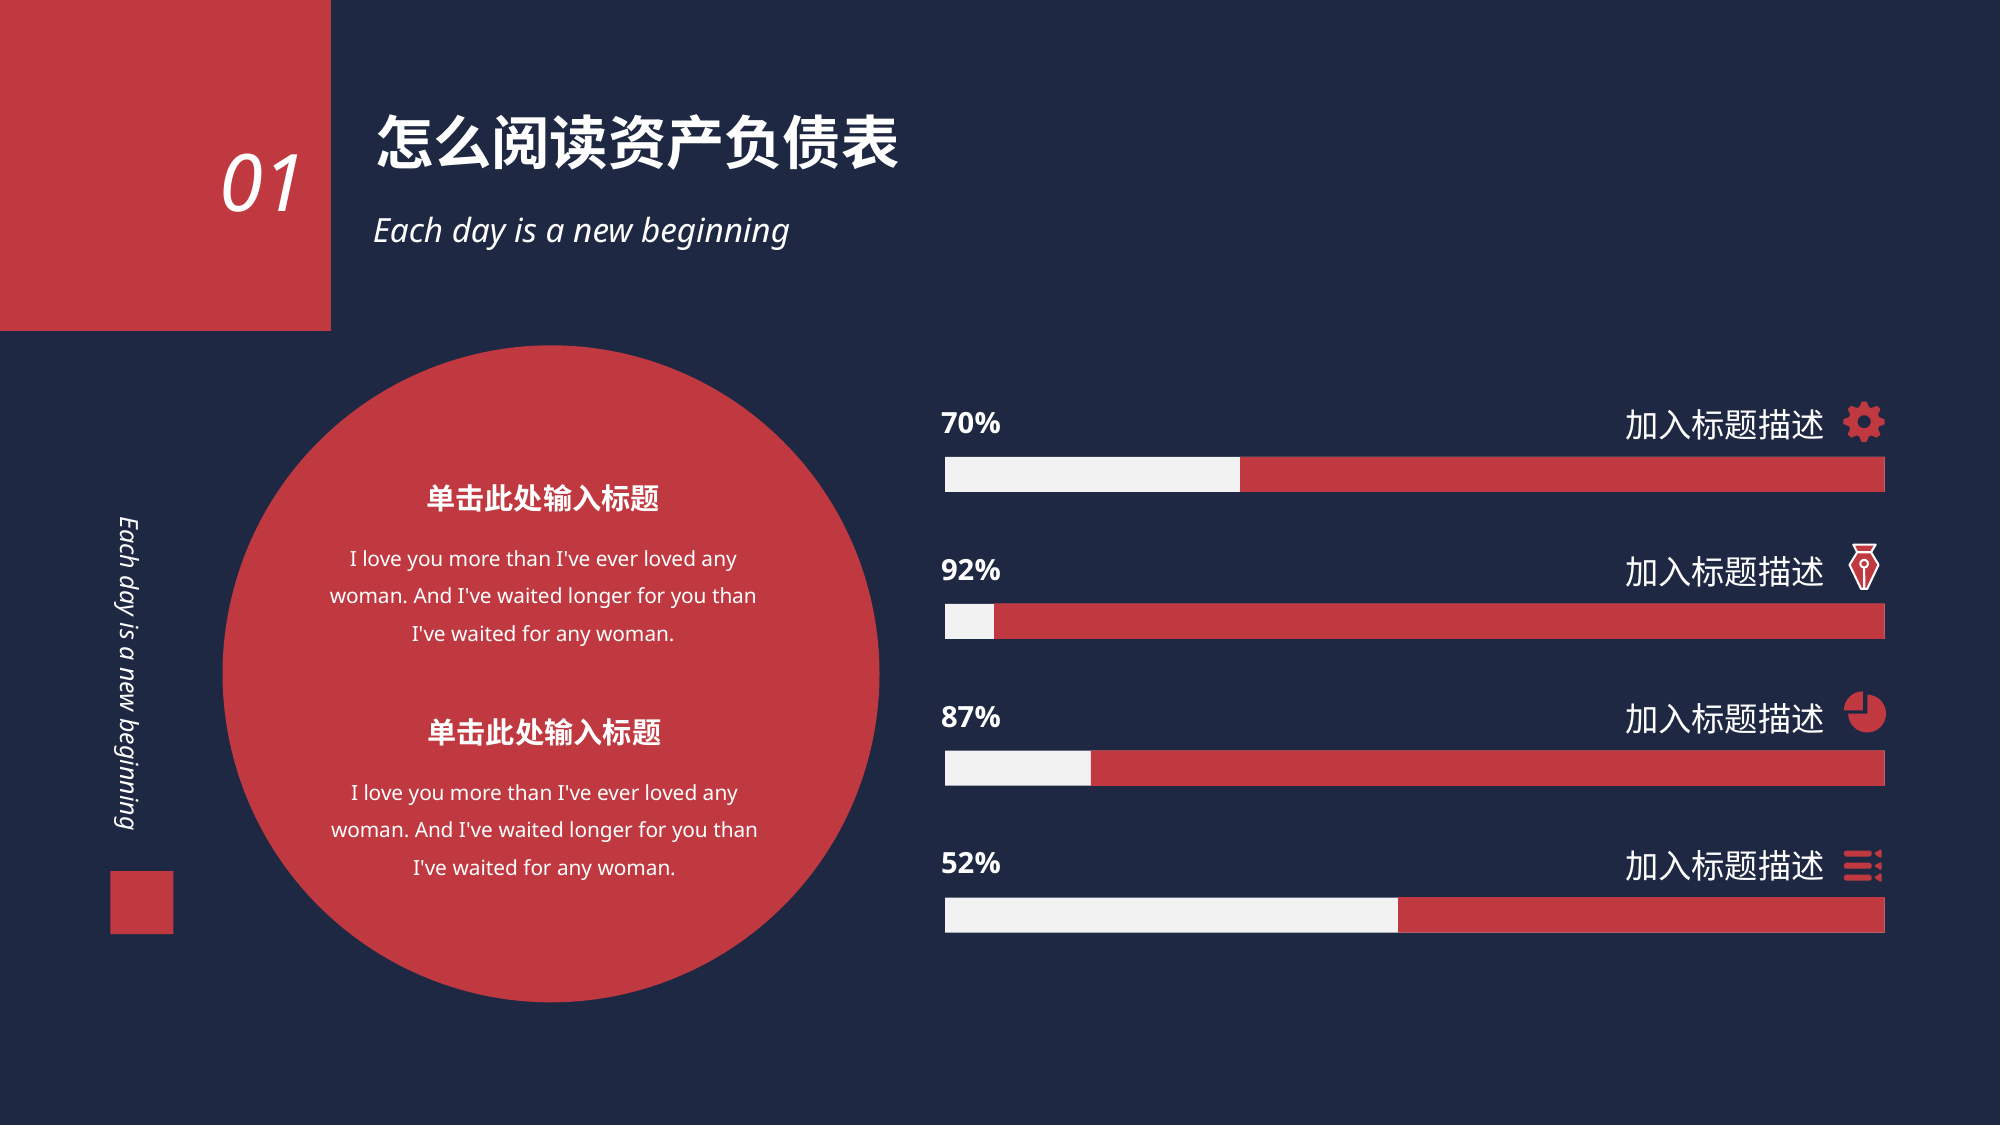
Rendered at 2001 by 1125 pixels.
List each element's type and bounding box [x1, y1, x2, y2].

text_box [110, 476, 174, 935]
text_box [307, 473, 780, 655]
text_box [308, 706, 781, 889]
text_box [222, 345, 1887, 1003]
text_box [141, 99, 975, 254]
text_box [0, 0, 332, 332]
